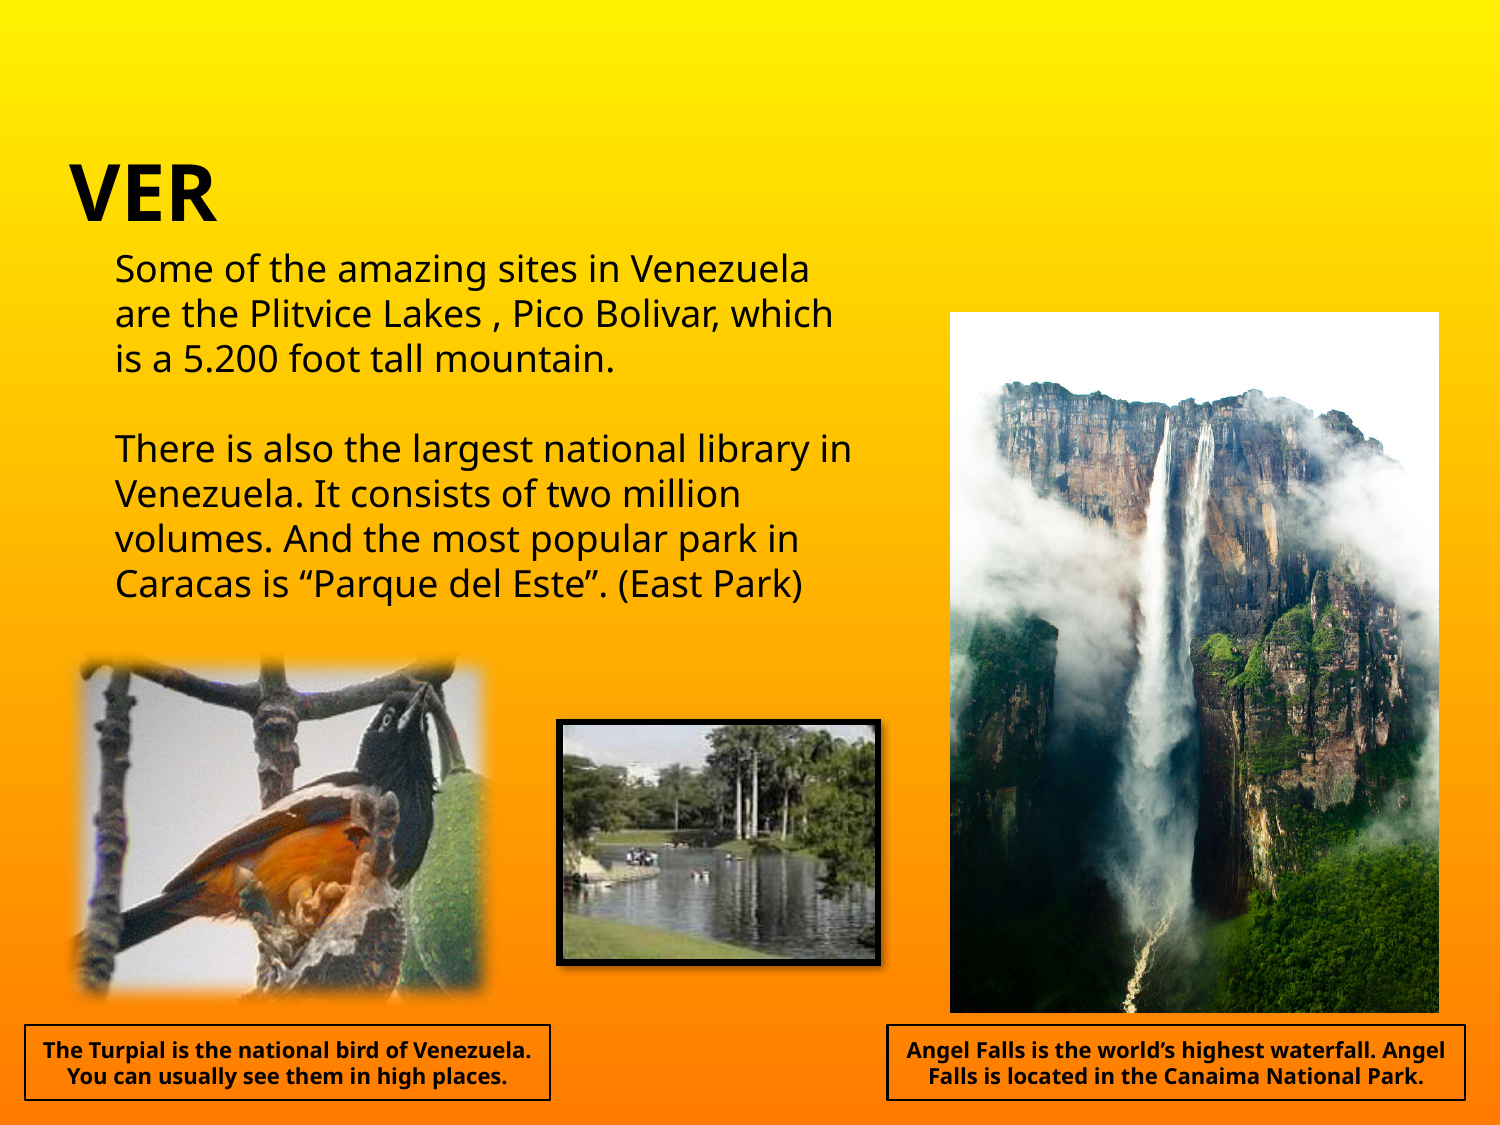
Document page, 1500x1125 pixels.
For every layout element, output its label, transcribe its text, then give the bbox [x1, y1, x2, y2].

title Ver [62, 50, 1251, 238]
picture [949, 312, 1440, 1013]
list Angel Falls is the world’s highest waterfall. Angel Falls is located in the Canaima National Park. [886, 1024, 1466, 1101]
list The Turpial is the national bird of Venezuela. You can usually see them in high places. [24, 1024, 551, 1101]
picture [561, 724, 876, 960]
picture [61, 649, 501, 1009]
text_box Some of the amazing sites in Venezuela are the Plitvice Lakes , Pico Bolivar, which is a 5.200 foot tall mountain. There is also the largest national library in Venezuela. It consists of two million volumes. And the most popular park in Caracas is “Parque del Este”. (East Park) [99, 237, 875, 658]
